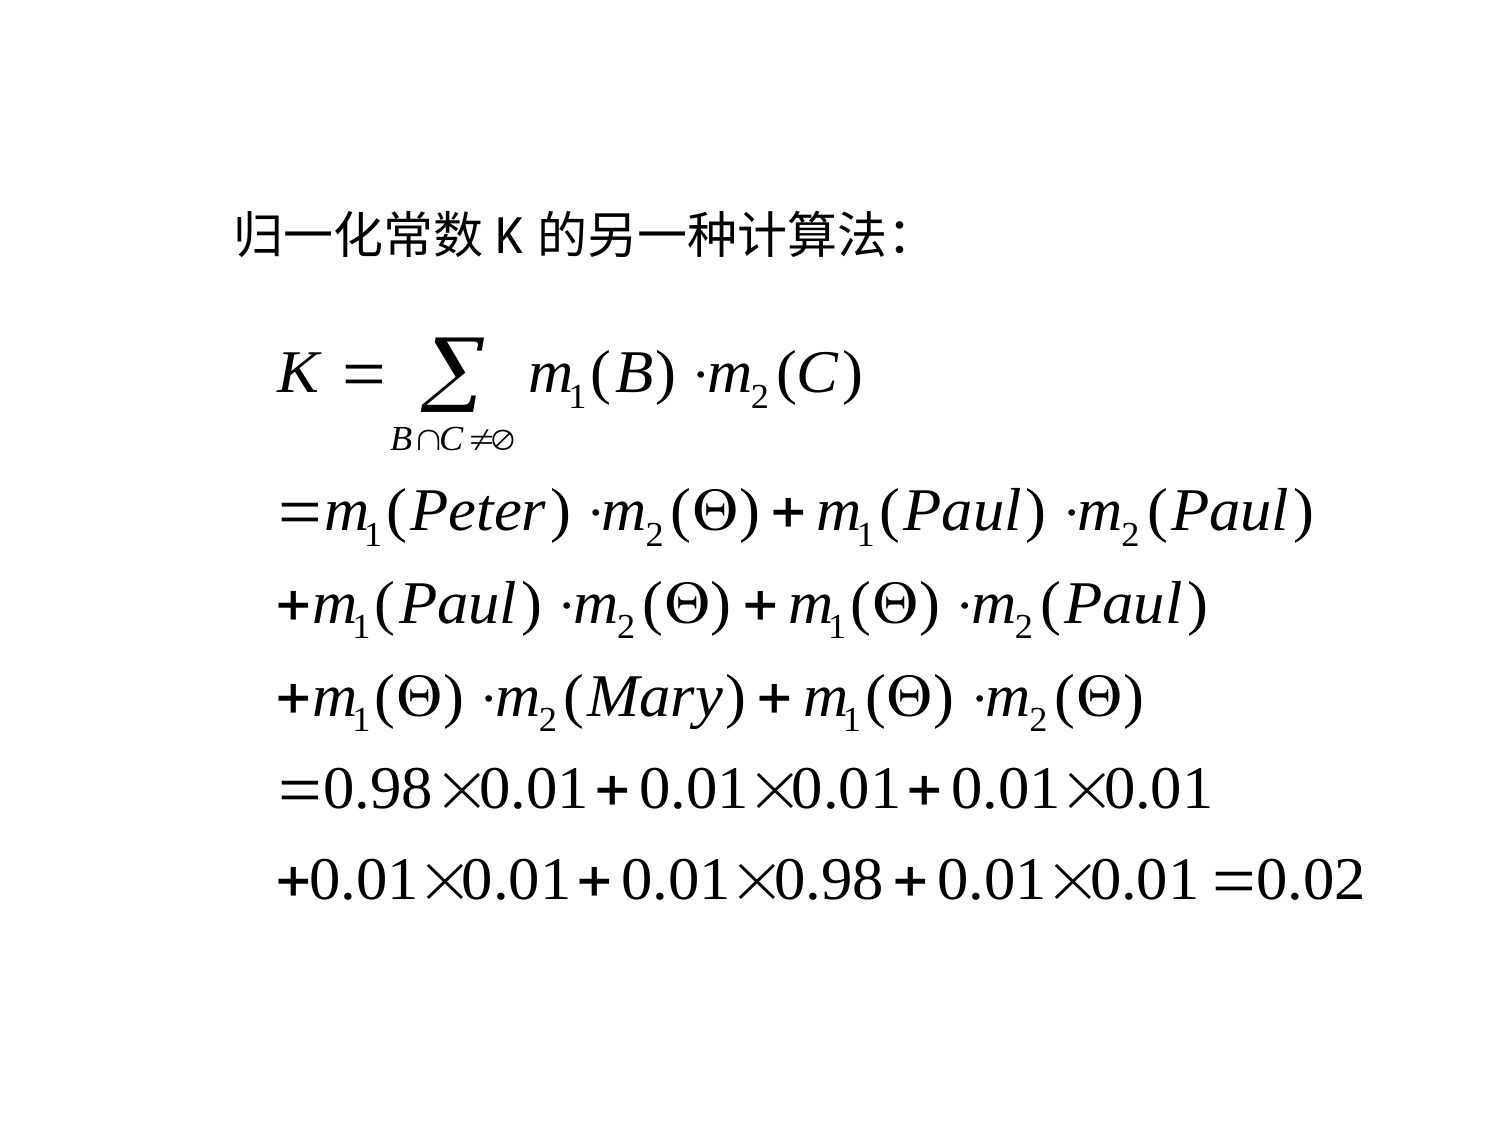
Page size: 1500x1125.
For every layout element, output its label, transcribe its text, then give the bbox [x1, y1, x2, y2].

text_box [265, 325, 1379, 914]
text_box 归一化常数K的另一种计算法： [218, 196, 1436, 272]
